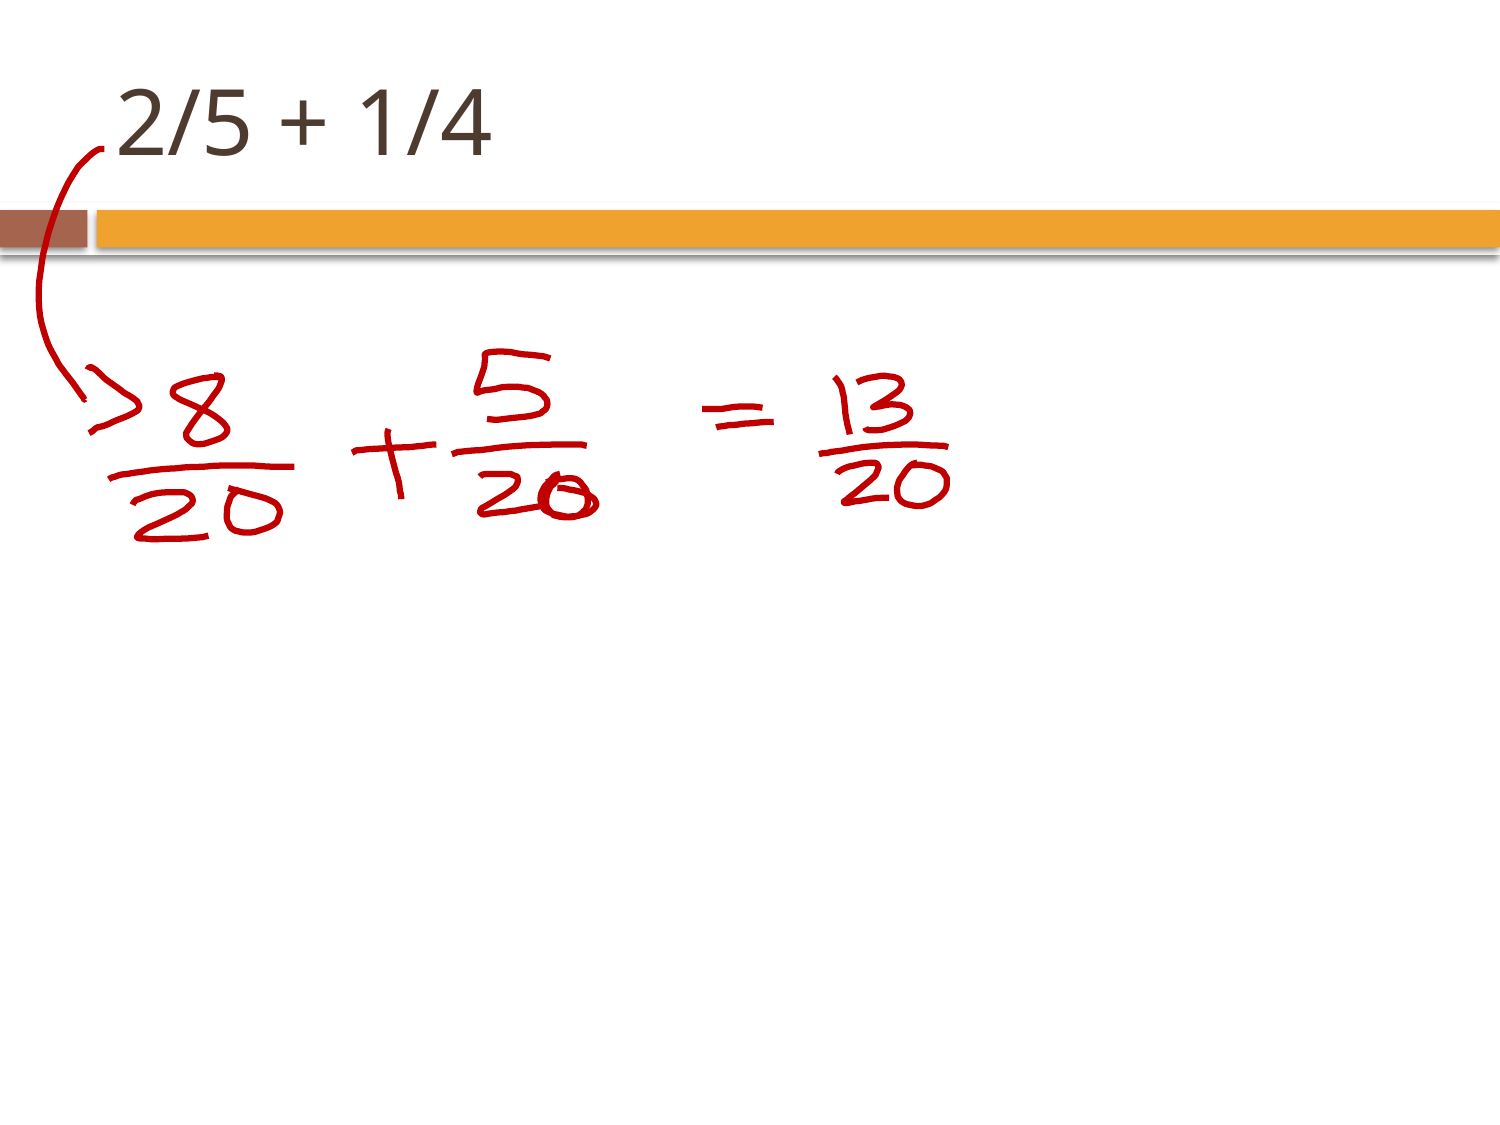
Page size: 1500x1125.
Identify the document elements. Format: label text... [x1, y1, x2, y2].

text_box [171, 374, 229, 446]
text_box [818, 443, 949, 455]
text_box [702, 405, 763, 410]
text_box [539, 482, 553, 514]
text_box [549, 473, 561, 480]
text_box [836, 461, 890, 504]
text_box [896, 461, 948, 507]
text_box [226, 487, 281, 534]
title 2/5 + 1/4 [100, 37, 1438, 200]
text_box [479, 473, 541, 516]
text_box [451, 443, 587, 455]
text_box [86, 366, 141, 434]
text_box [545, 477, 589, 519]
text_box [37, 148, 105, 401]
text_box [833, 376, 851, 435]
text_box [351, 447, 389, 454]
text_box [392, 443, 437, 449]
text_box [108, 464, 295, 481]
text_box [131, 491, 209, 541]
text_box [386, 428, 403, 500]
text_box [475, 350, 551, 421]
text_box [580, 493, 598, 517]
text_box [715, 421, 774, 429]
text_box [856, 374, 911, 432]
